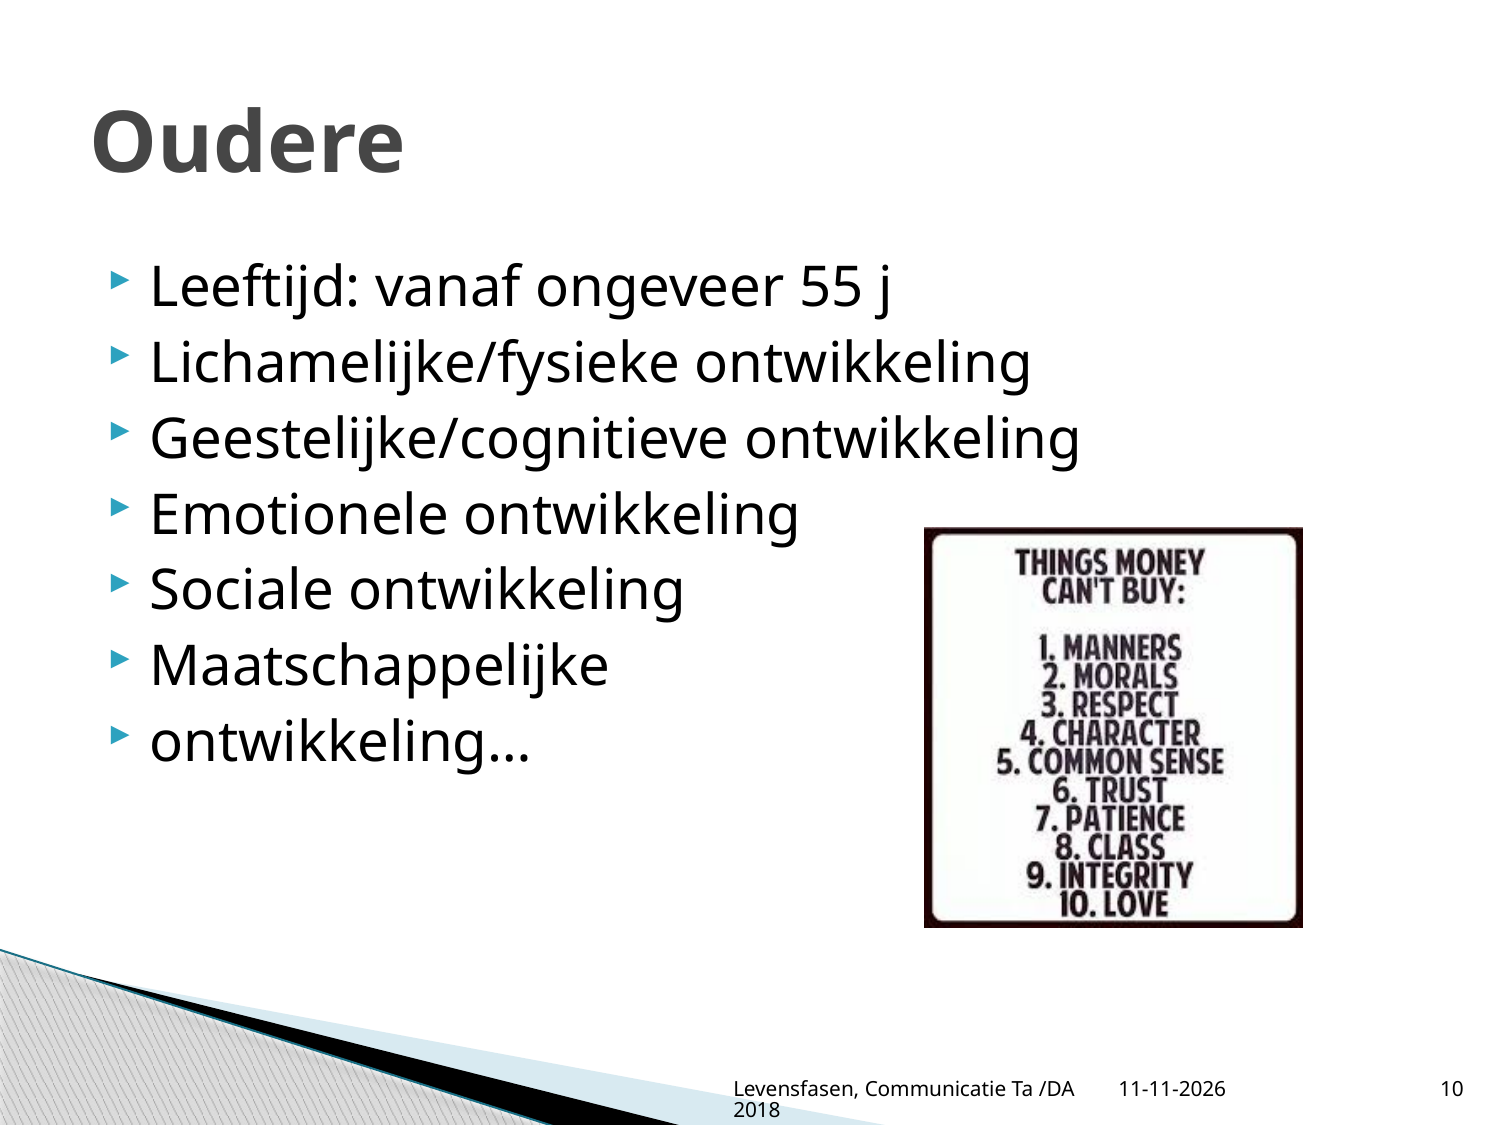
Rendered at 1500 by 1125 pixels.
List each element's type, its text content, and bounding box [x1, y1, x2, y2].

slide_number 10 [1418, 1051, 1479, 1112]
list Leeftijd: vanaf ongeveer 55 j Lichamelijke/fysieke ontwikkeling Geestelijke/cognitieve ontwikkeling Emotionele ontwikkeling Sociale ontwikkeling Maatschappelijke ontwikkeling… [75, 243, 1425, 986]
picture [923, 526, 1303, 928]
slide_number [1105, 1051, 1418, 1112]
title Oudere [75, 45, 1425, 233]
footer Levensfasen, Communicatie Ta /DA 2018 [718, 1051, 1105, 1112]
